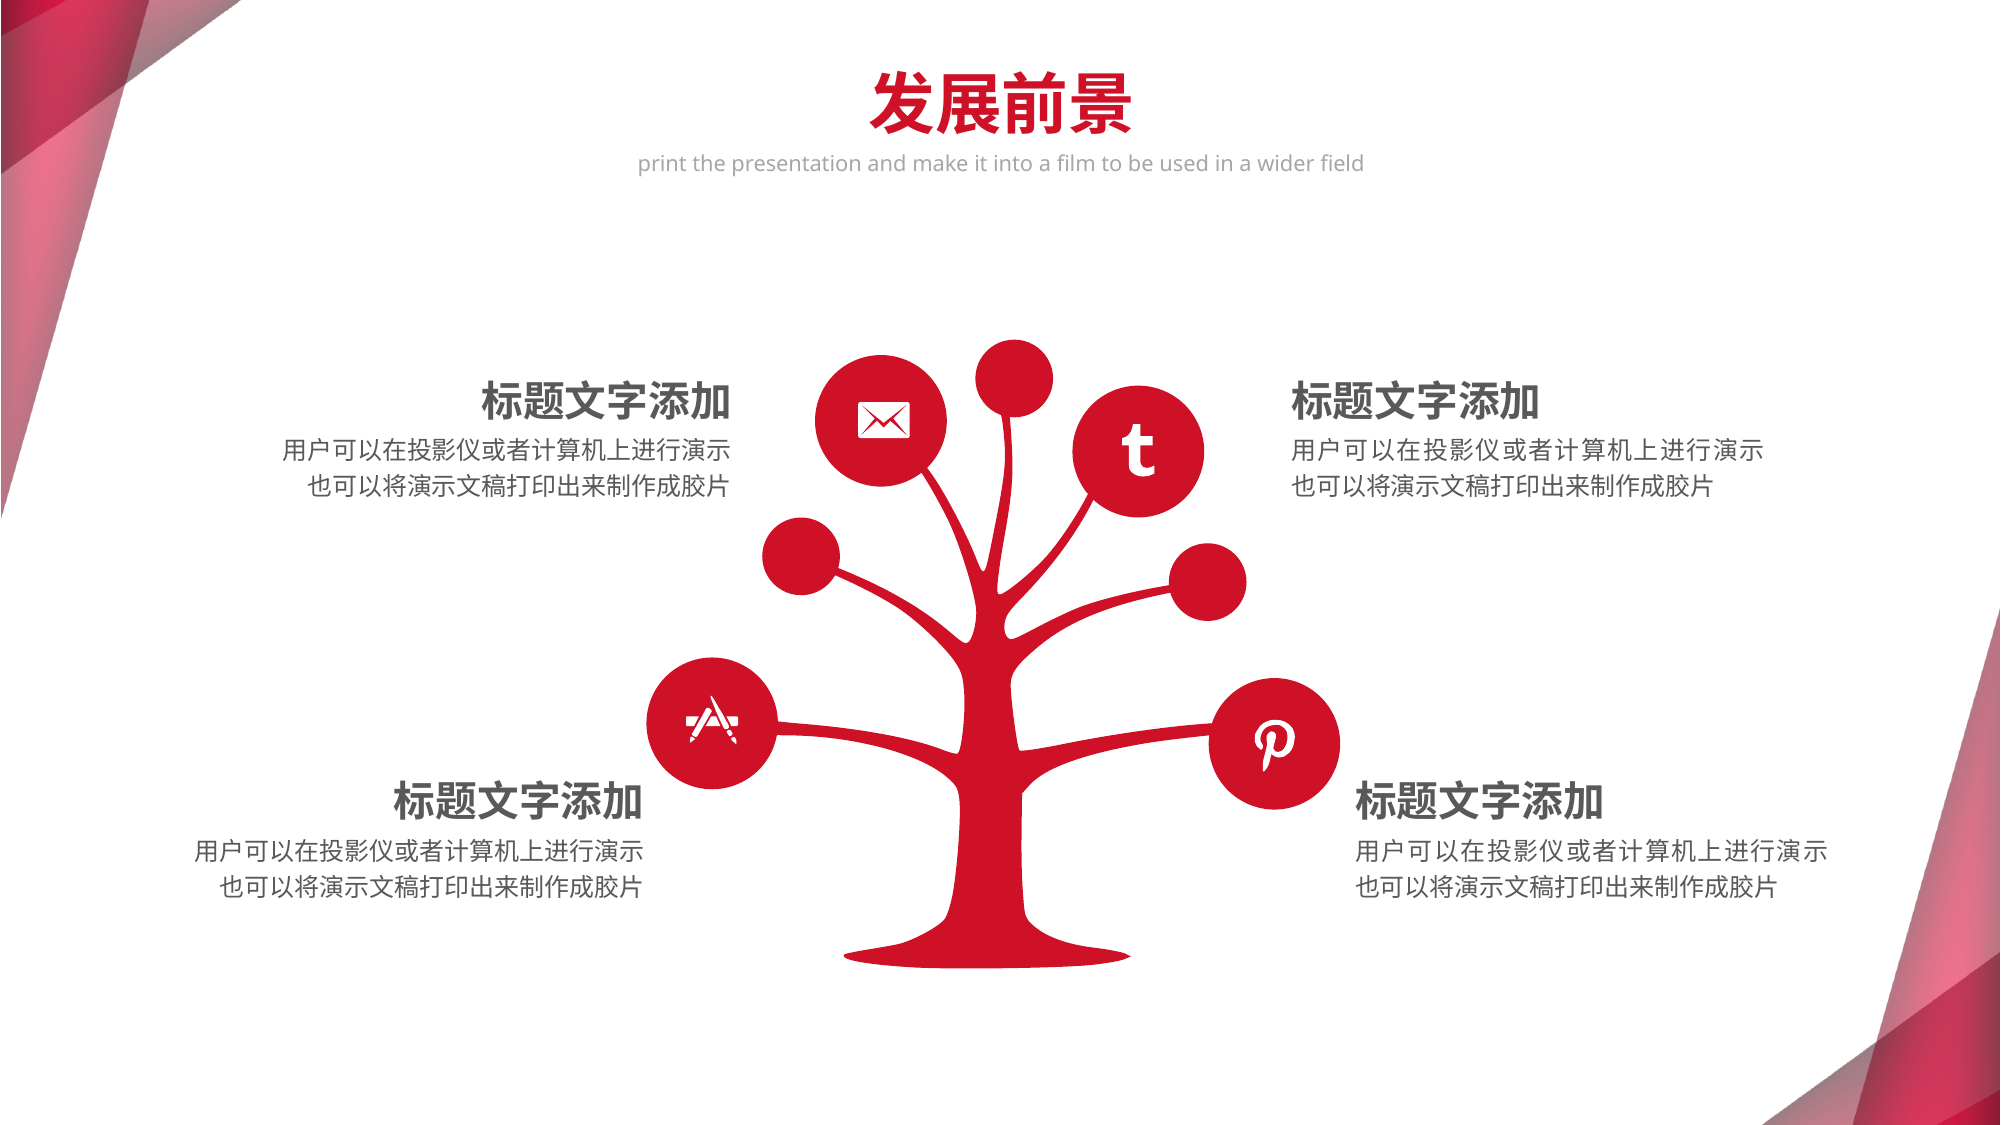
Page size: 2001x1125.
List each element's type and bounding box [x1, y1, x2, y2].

text_box [778, 416, 1208, 969]
text_box [155, 757, 660, 911]
text_box [1340, 757, 1844, 911]
text_box [762, 517, 840, 596]
text_box [1168, 543, 1247, 621]
text_box [1208, 678, 1341, 810]
text_box [646, 657, 778, 790]
picture [2, 0, 303, 520]
text_box [242, 357, 747, 510]
text_box [544, 54, 1459, 184]
picture [1697, 606, 1999, 1125]
text_box [814, 355, 947, 487]
text_box [1276, 357, 1781, 510]
text_box [1072, 385, 1205, 518]
text_box [975, 339, 1054, 418]
